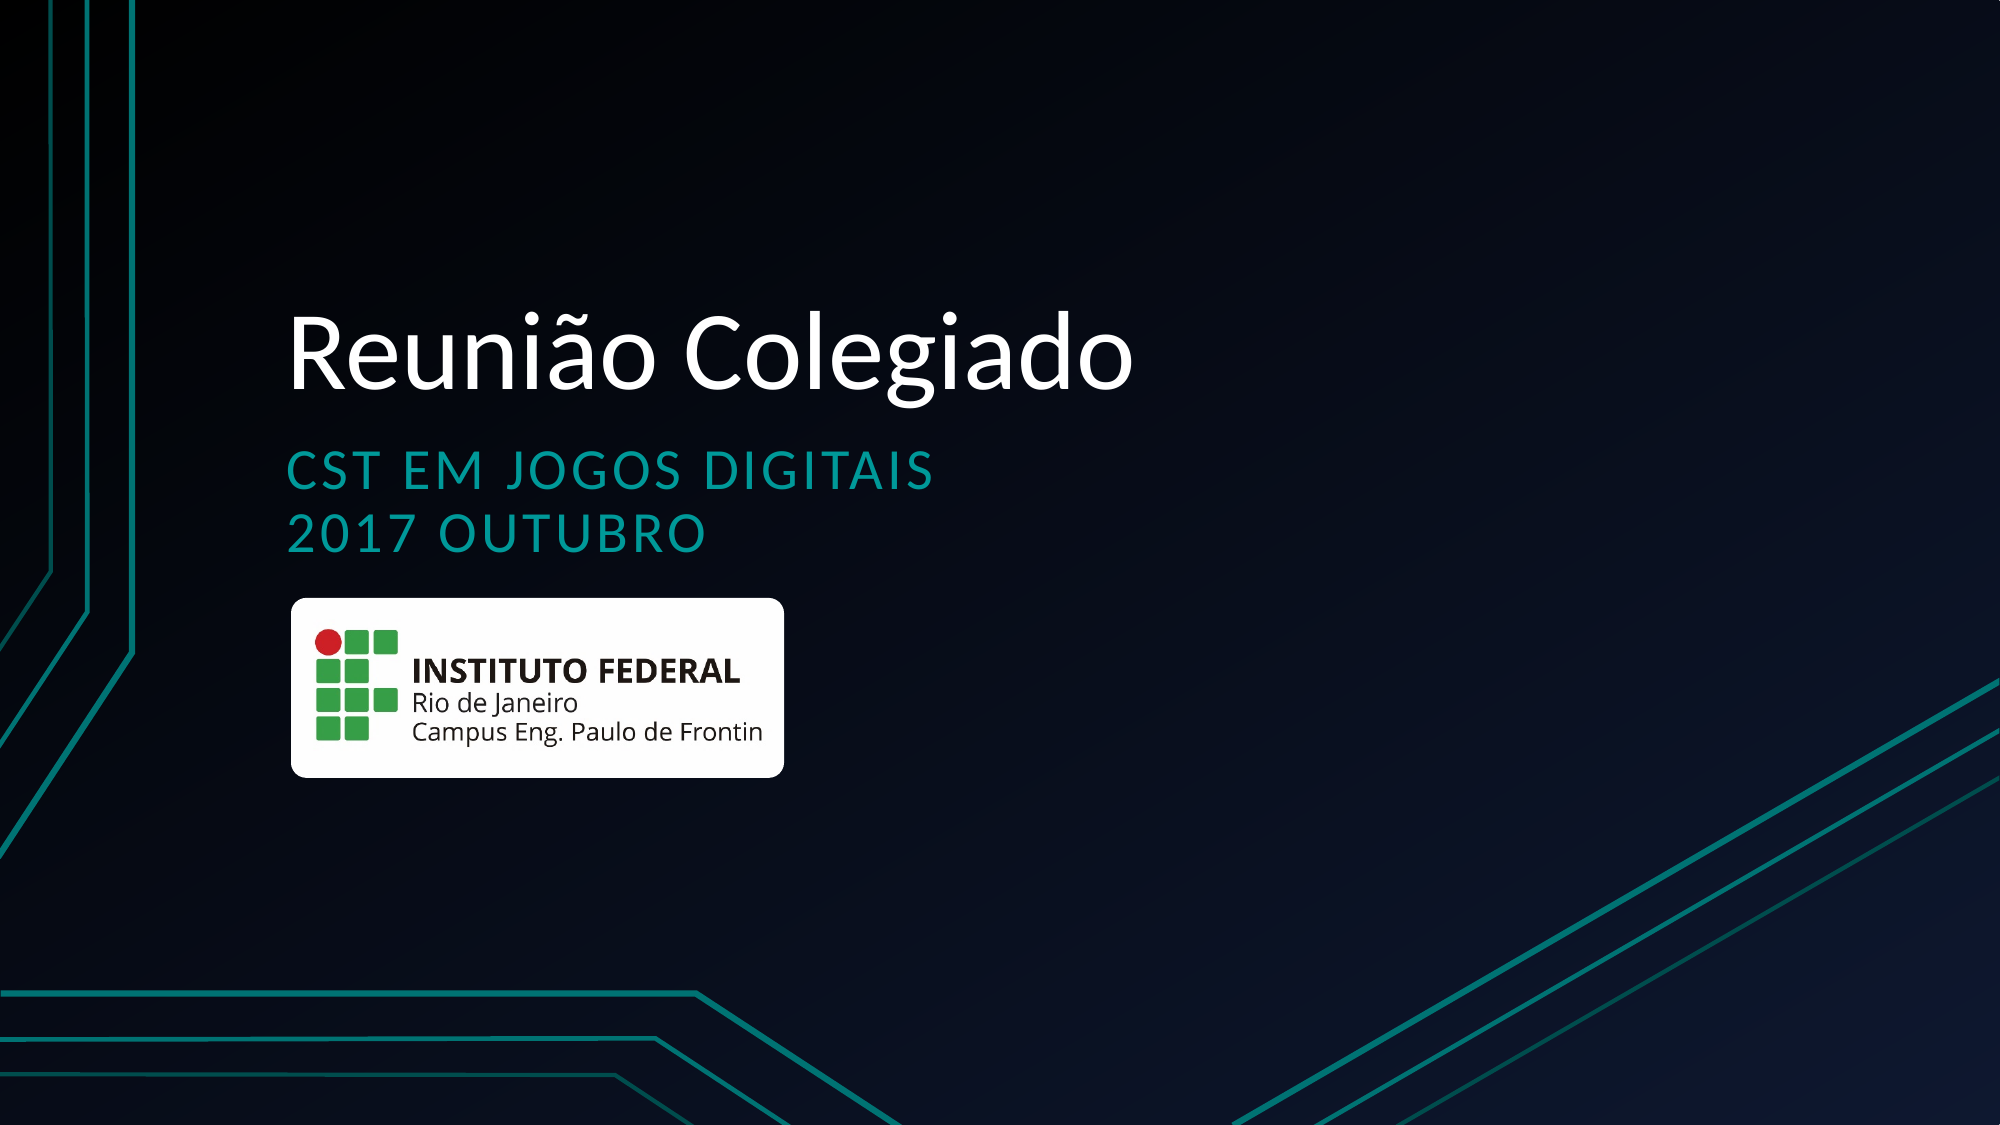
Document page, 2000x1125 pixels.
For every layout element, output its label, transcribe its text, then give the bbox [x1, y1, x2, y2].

title Reunião Colegiado [266, 95, 1700, 424]
picture [290, 597, 785, 779]
subtitle CST em Jogos Digitais 2017 Outubro [266, 429, 1700, 717]
